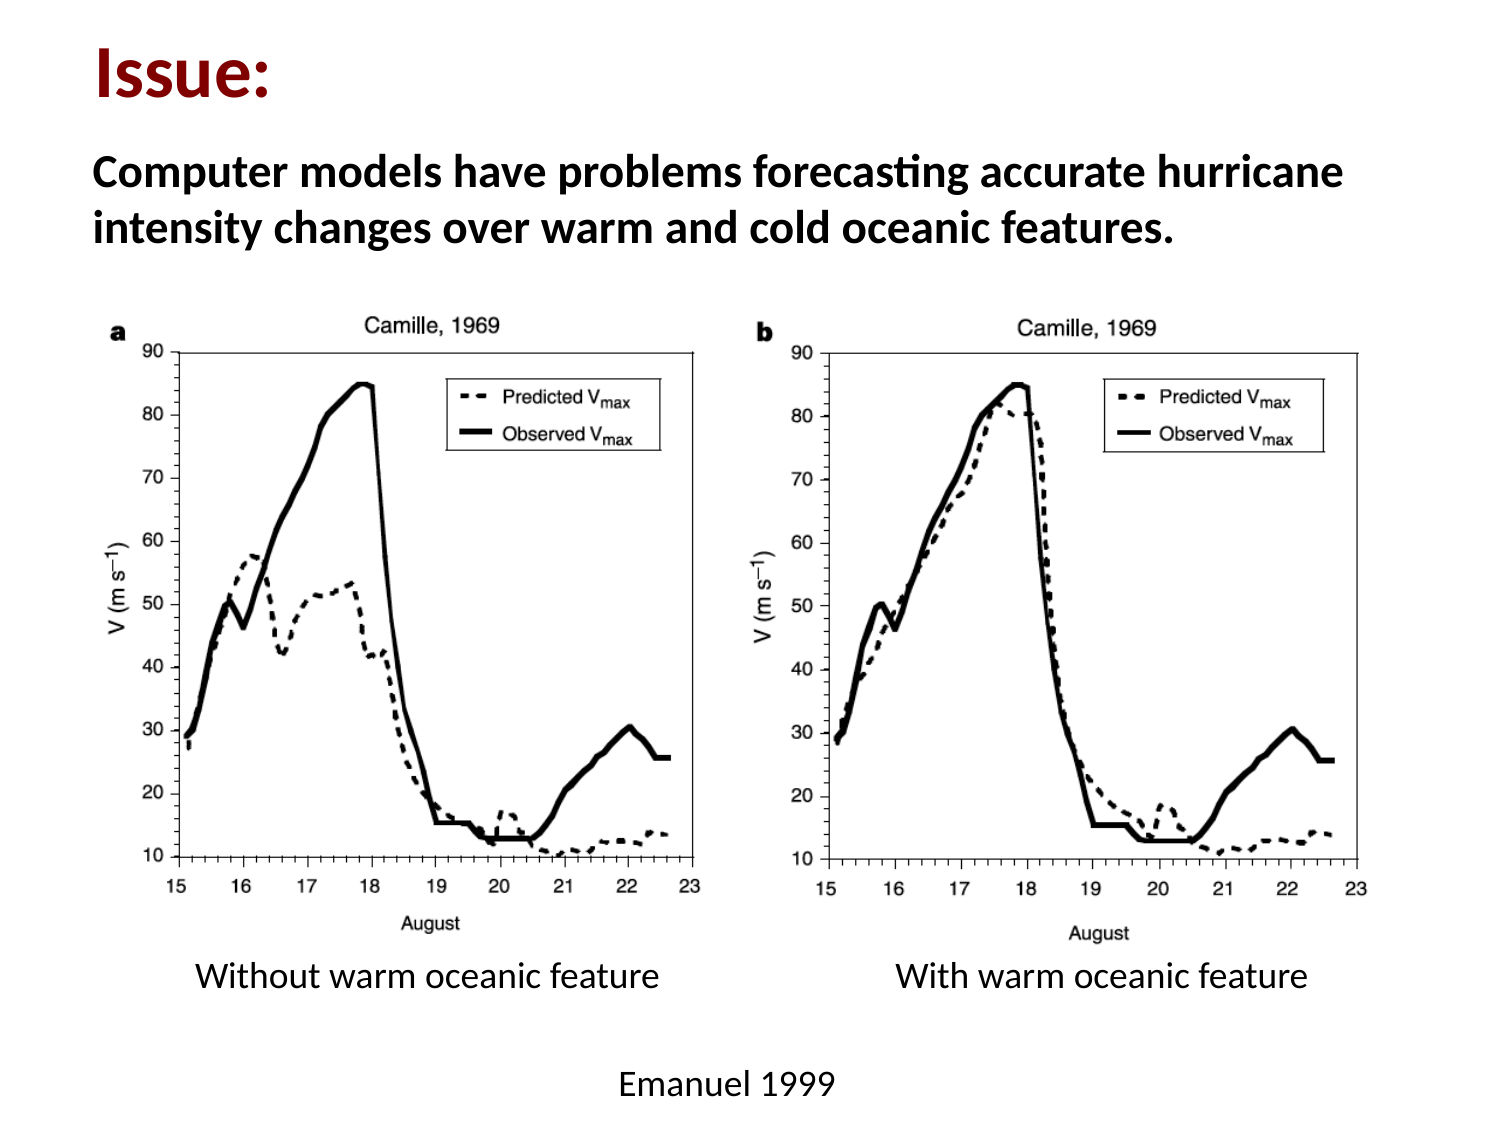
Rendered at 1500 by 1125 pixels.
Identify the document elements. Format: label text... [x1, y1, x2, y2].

title Issue: [92, 8, 478, 128]
text_box With warm oceanic feature [842, 957, 1362, 1008]
text_box Without warm oceanic feature [168, 949, 688, 1008]
text_box Emanuel 1999 [567, 1051, 887, 1115]
picture [741, 307, 1383, 949]
text_box Computer models have problems forecasting accurate hurricane intensity changes over warm and cold oceanic features. [91, 137, 1383, 257]
picture [90, 300, 726, 941]
